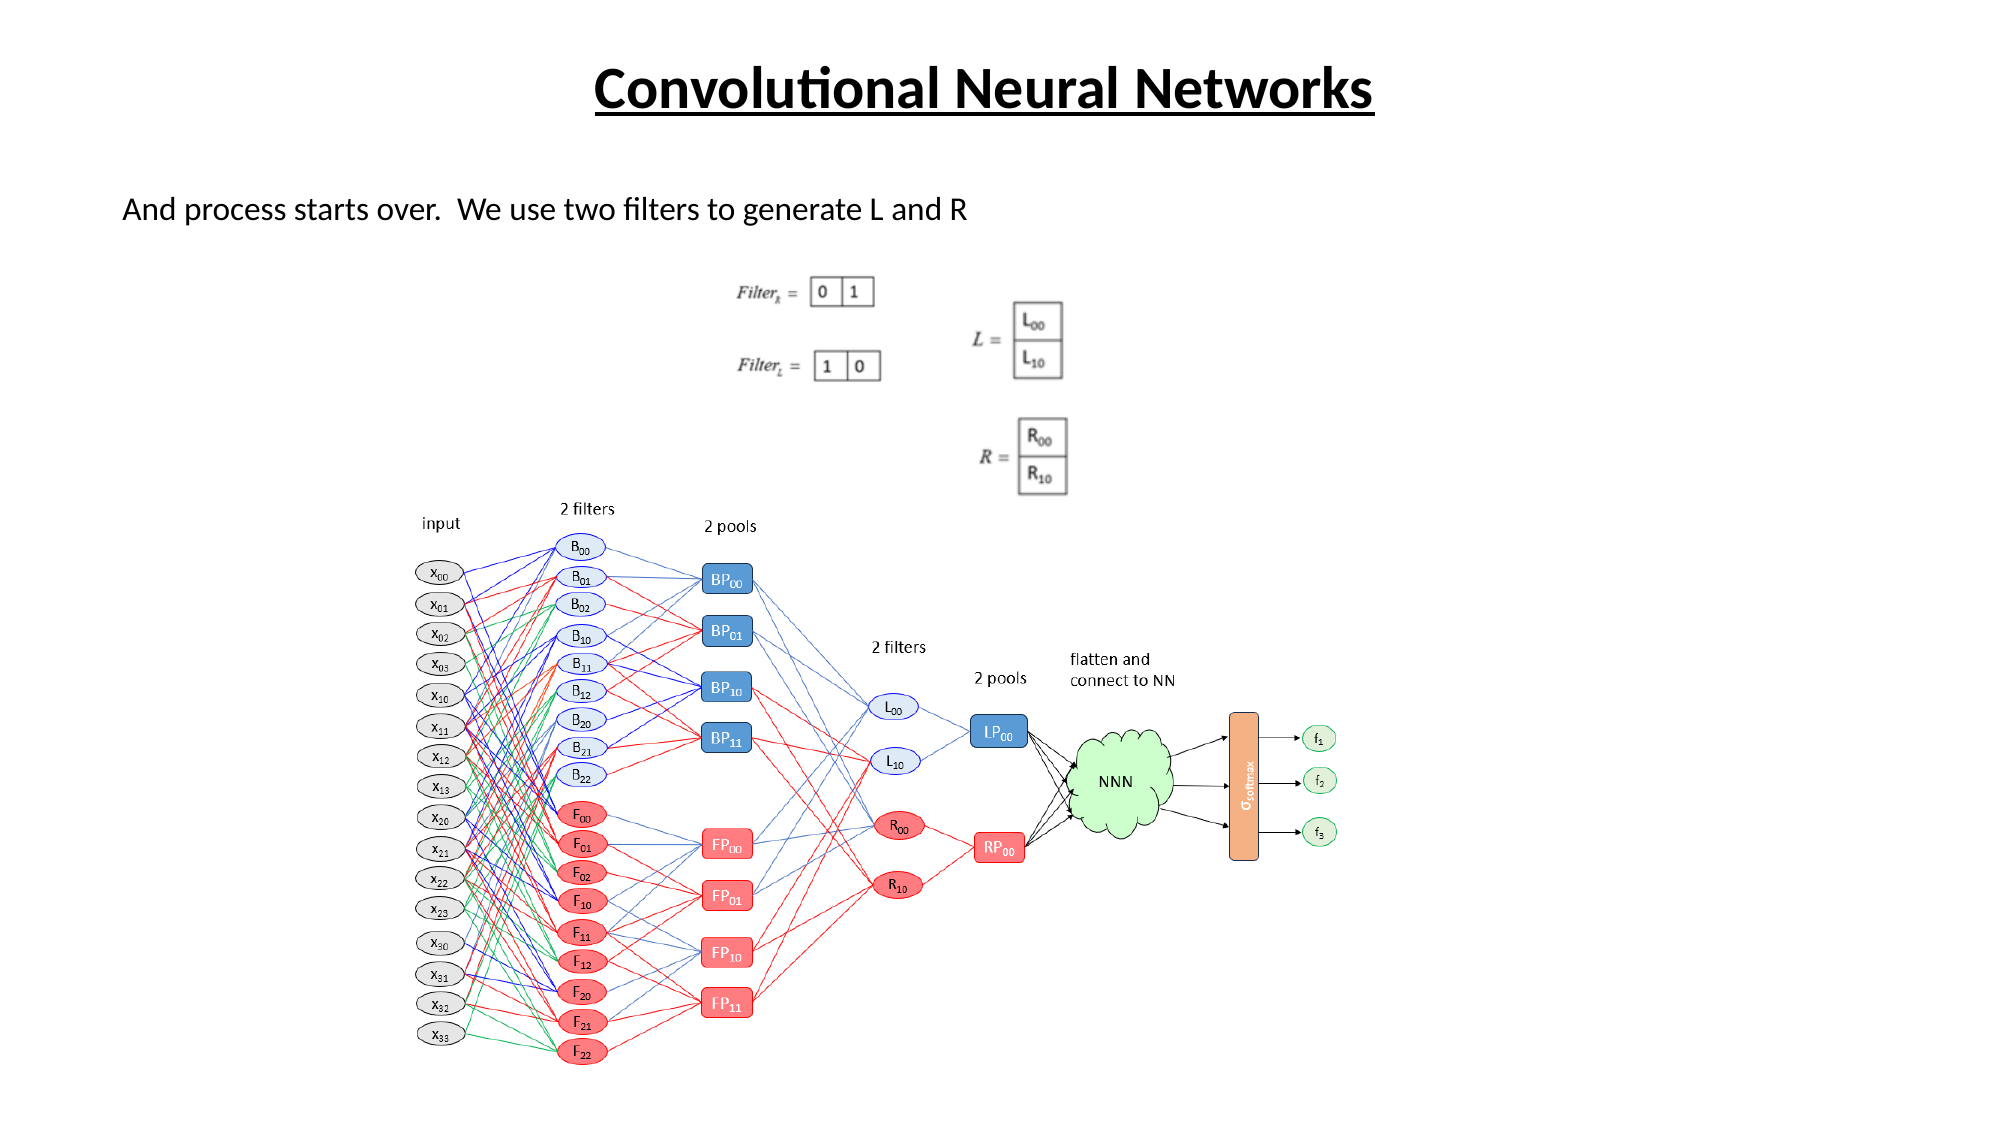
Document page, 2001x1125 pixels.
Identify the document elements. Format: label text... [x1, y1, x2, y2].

text_box And process starts over. We use two filters to generate L and R [107, 179, 1031, 235]
picture [406, 278, 1341, 1076]
title Convolutional Neural Networks [517, 9, 1452, 129]
picture [725, 266, 895, 397]
